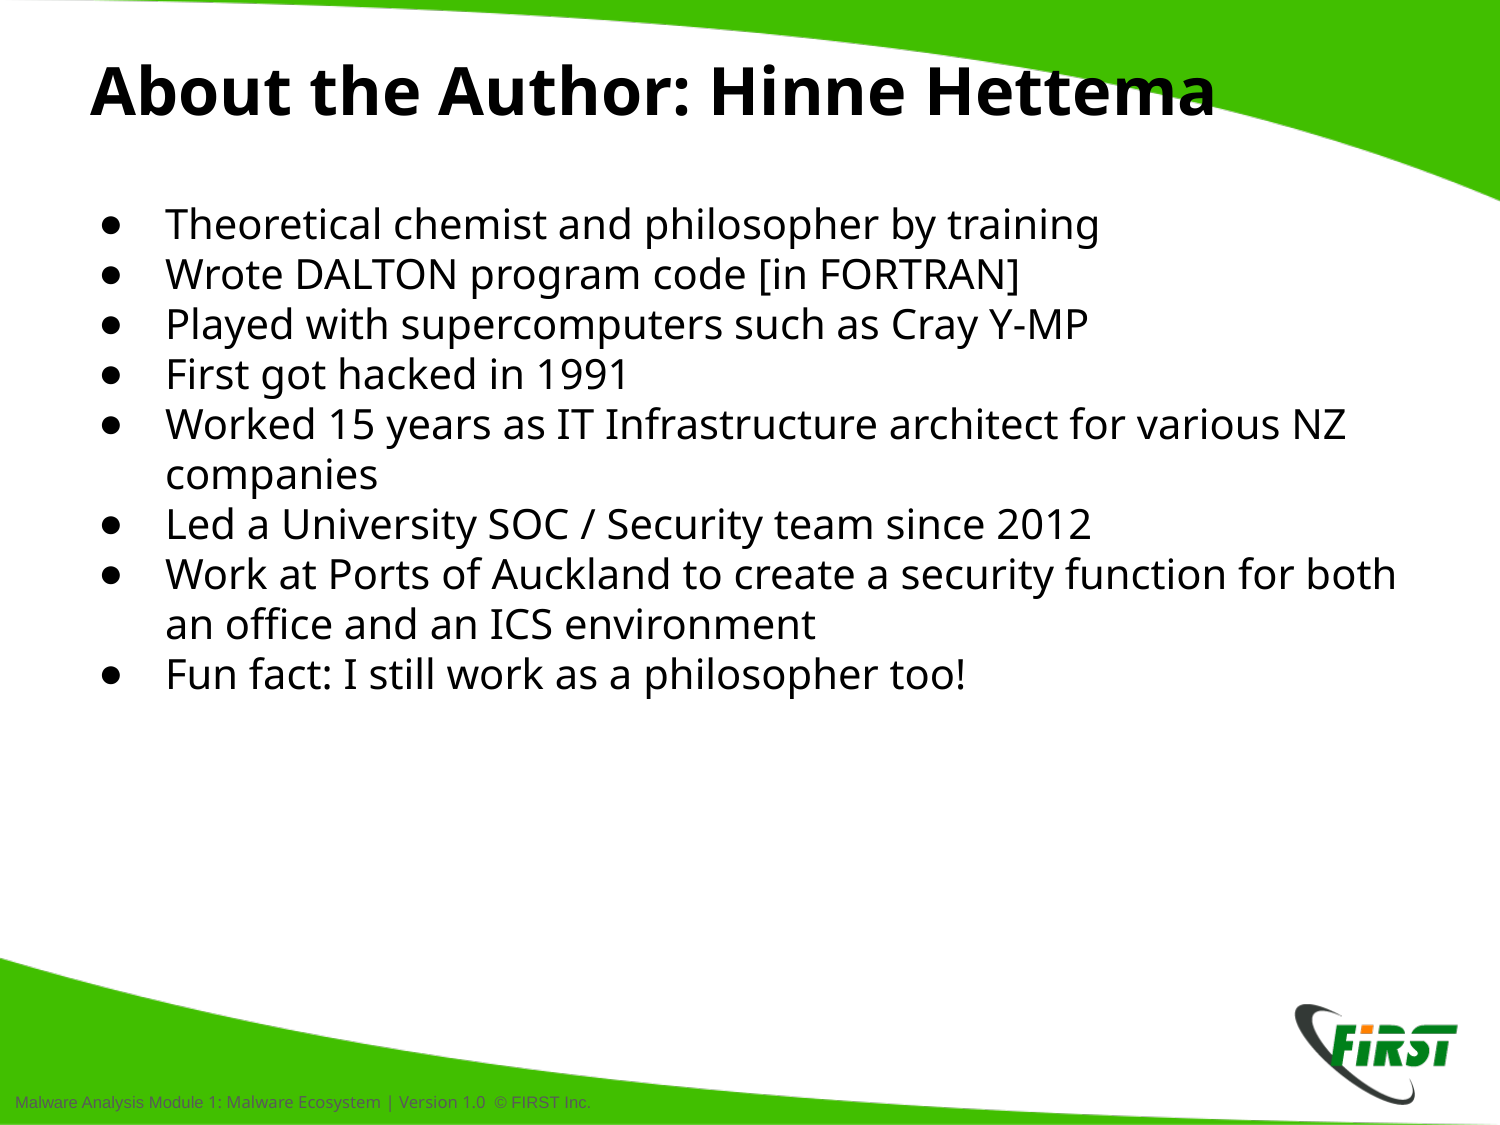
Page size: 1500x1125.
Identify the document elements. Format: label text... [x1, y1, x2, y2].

title About the Author: Hinne Hettema [75, 60, 1425, 129]
picture [0, 0, 1500, 1125]
list Theoretical chemist and philosopher by training Wrote DALTON program code [in FORTRAN] Played with supercomputers such as Cray Y-MP First got hacked in 1991 Worked 15 years as IT Infrastructure architect for various NZ companies Led a University SOC / Security team since 2012 Work at Ports of Auckland to create a security function for both an office and an ICS environment Fun fact: I still work as a philosopher too! [75, 182, 1430, 890]
